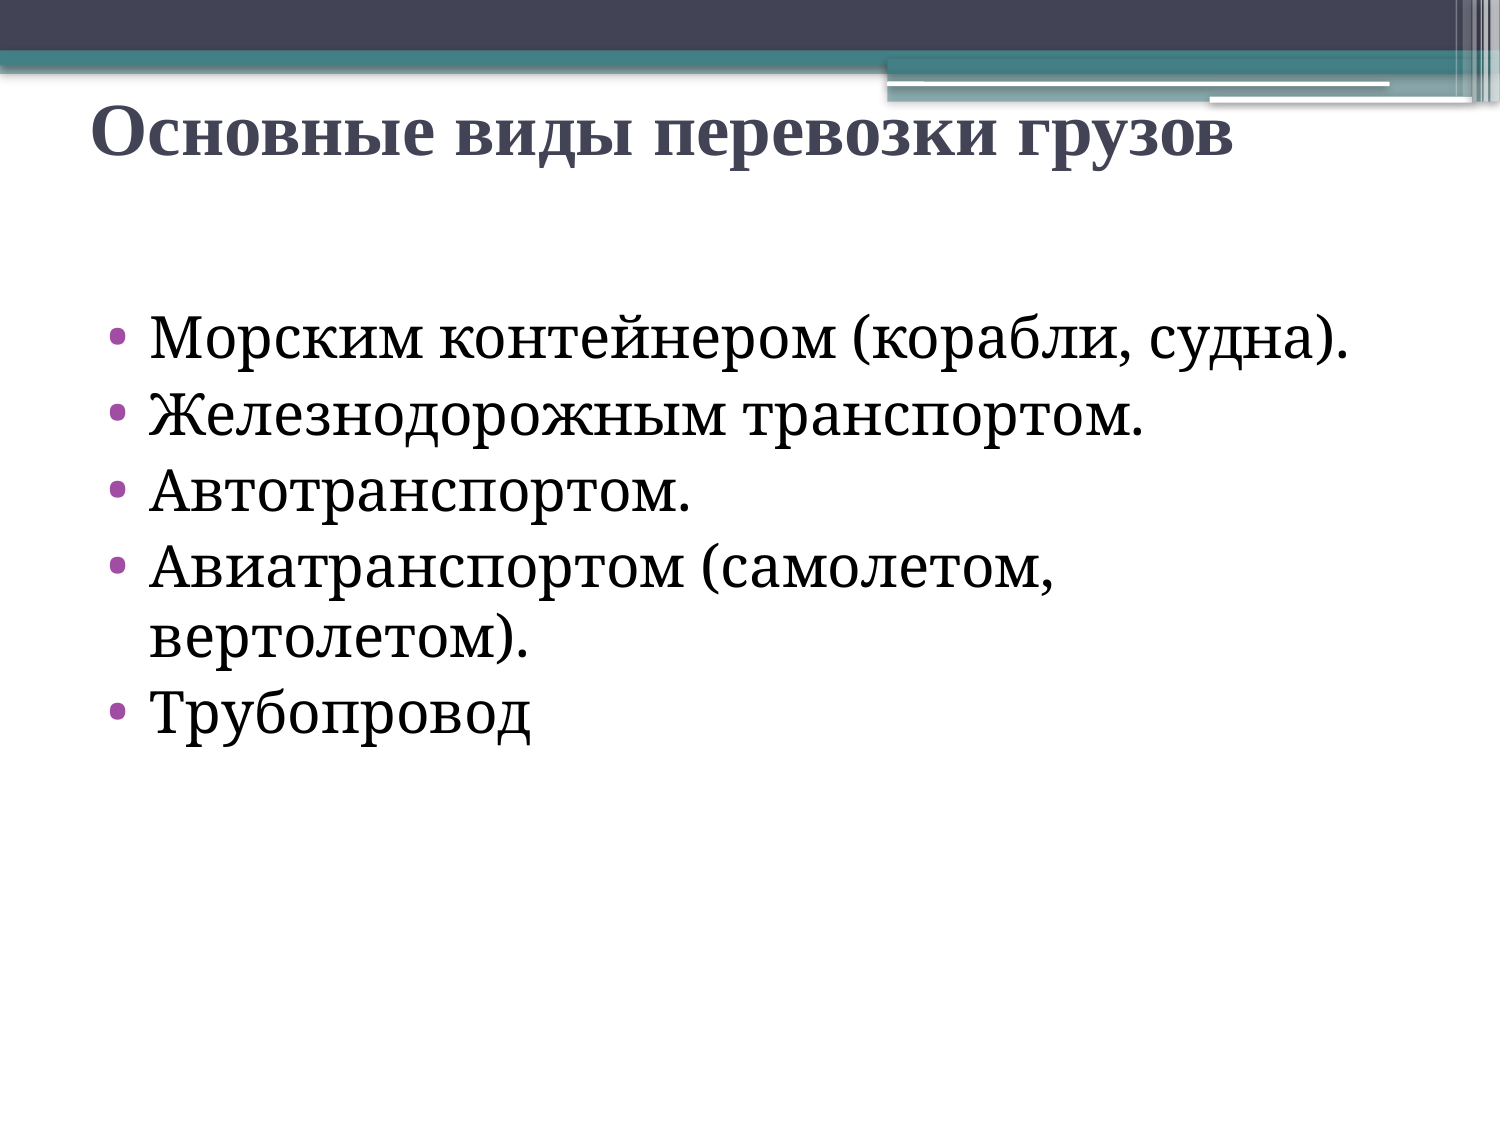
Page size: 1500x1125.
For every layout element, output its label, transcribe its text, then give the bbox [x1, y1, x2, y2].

title Основные виды перевозки грузов [75, 58, 1425, 282]
list Морским контейнером (корабли, судна). Железнодорожным транспортом. Автотранспортом. Авиатранспортом (самолетом, вертолетом). Трубопровод [75, 292, 1425, 1000]
